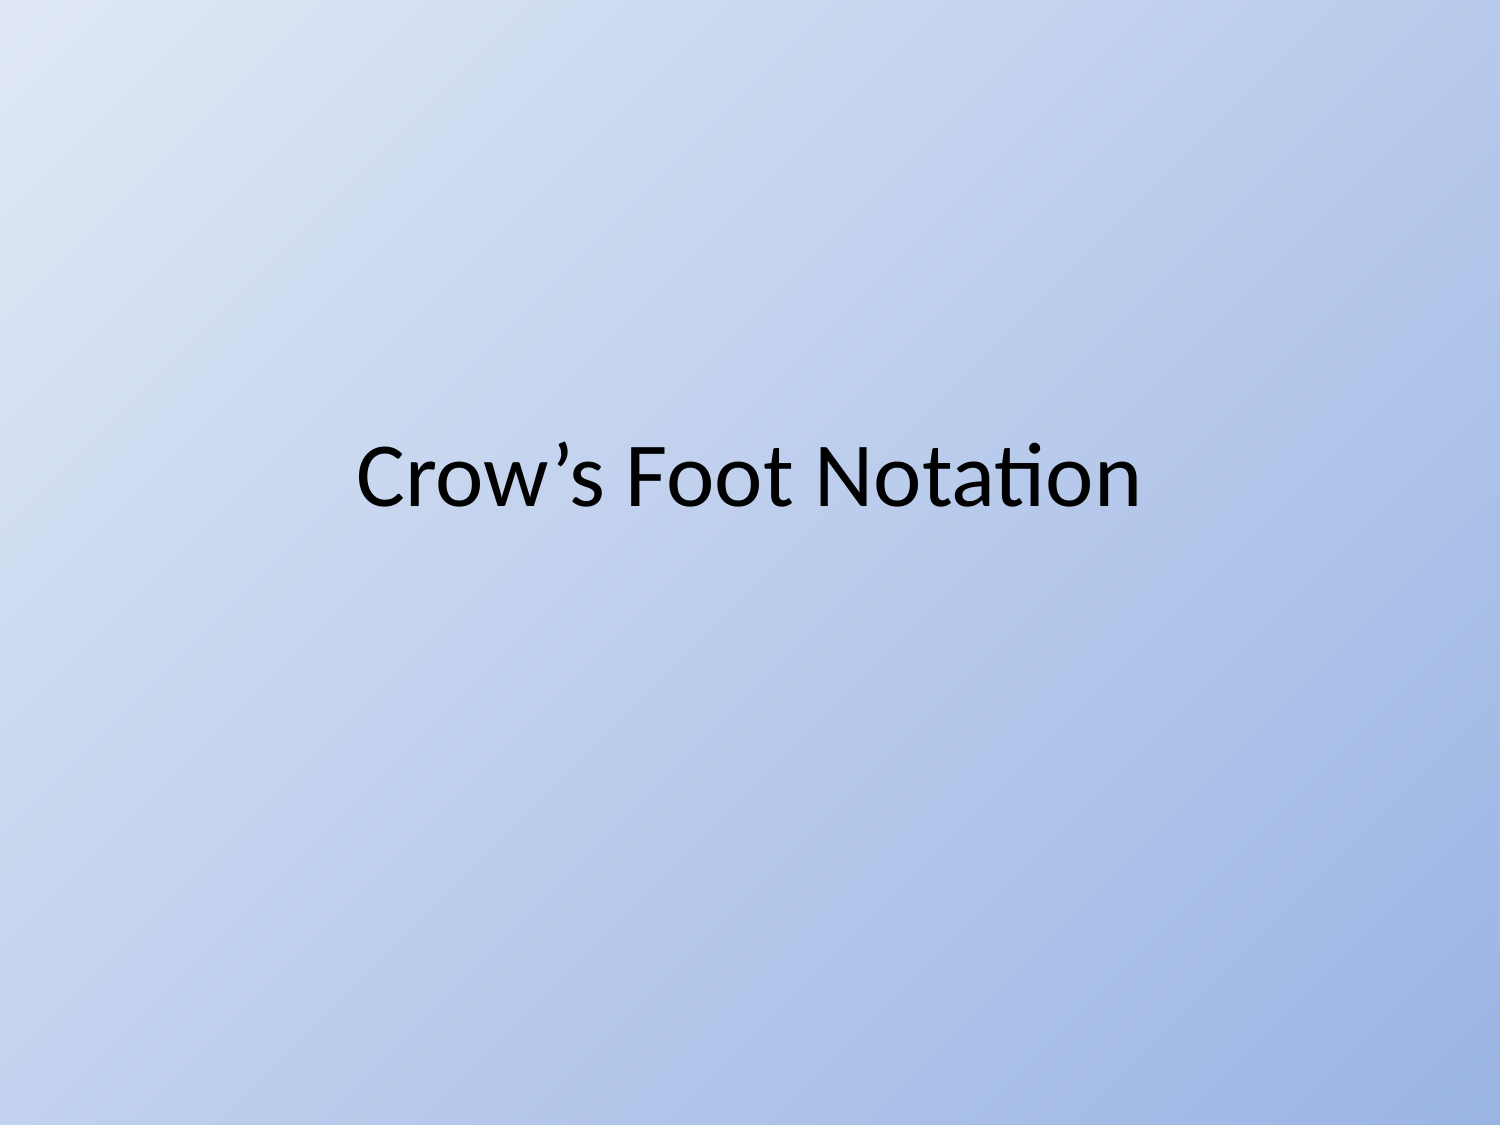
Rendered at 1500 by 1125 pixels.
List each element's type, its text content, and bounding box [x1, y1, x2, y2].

title Crow’s Foot Notation [112, 349, 1388, 591]
